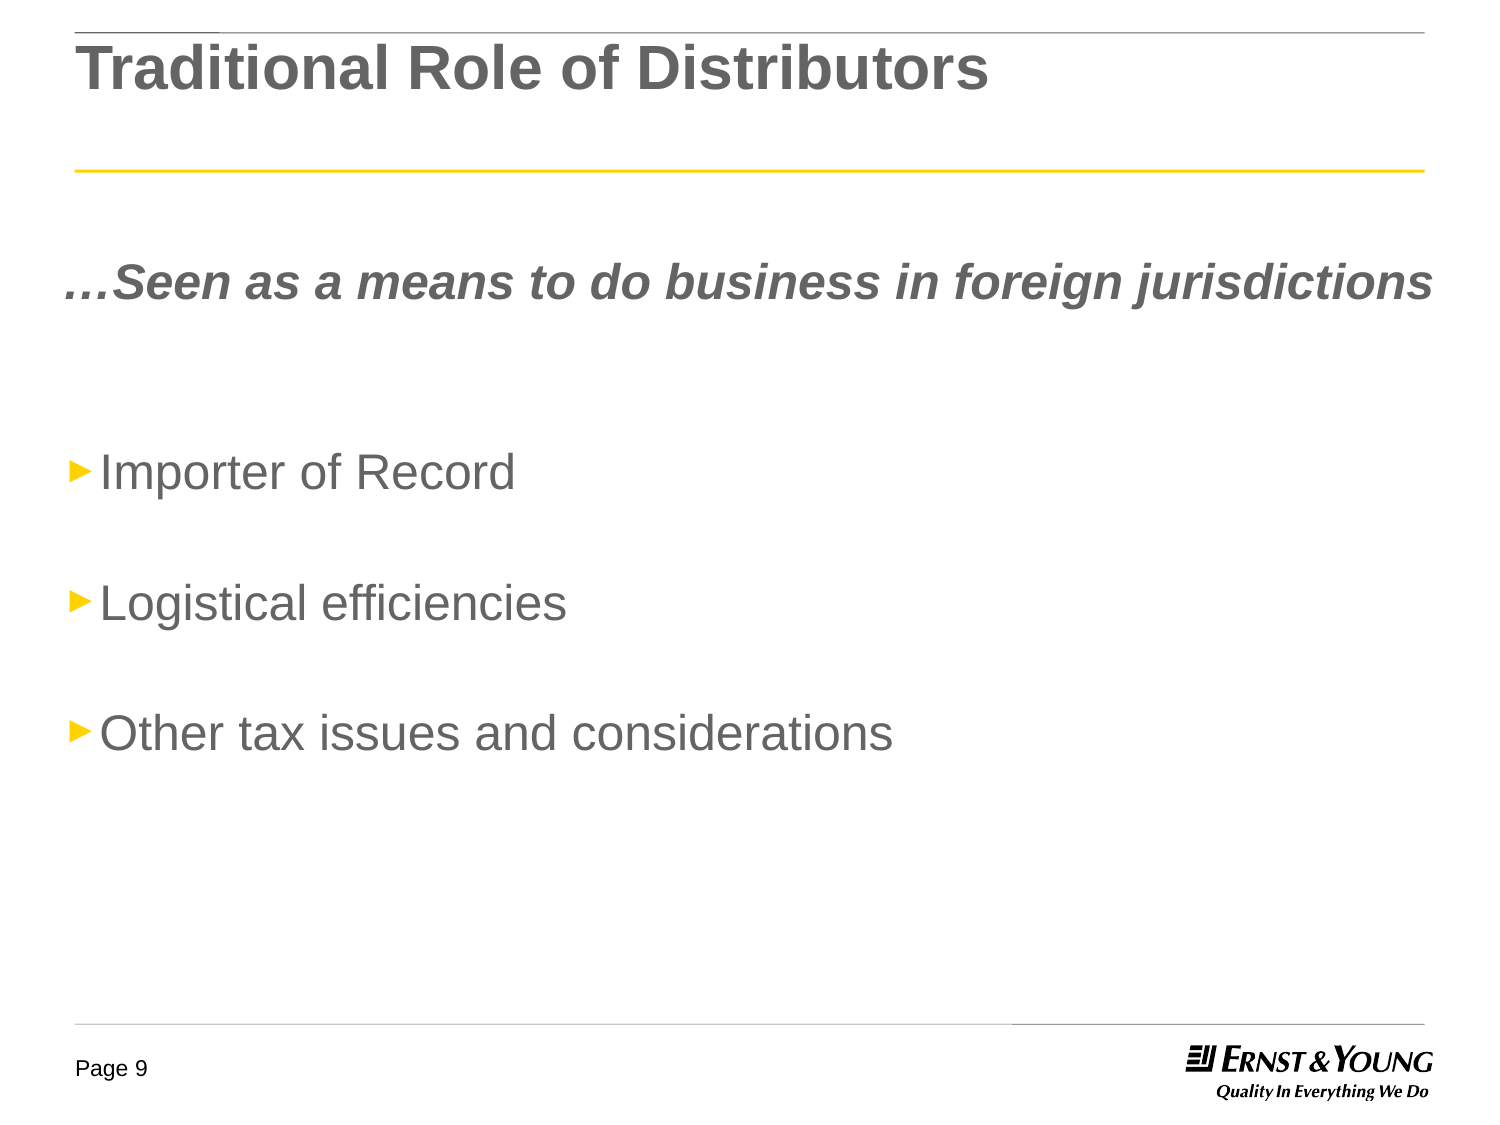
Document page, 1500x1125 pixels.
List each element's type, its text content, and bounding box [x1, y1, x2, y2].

title Traditional Role of Distributors [74, 32, 1426, 175]
list …Seen as a means to do business in foreign jurisdictions Importer of Record Logistical efficiencies Other tax issues and considerations [62, 249, 1439, 992]
